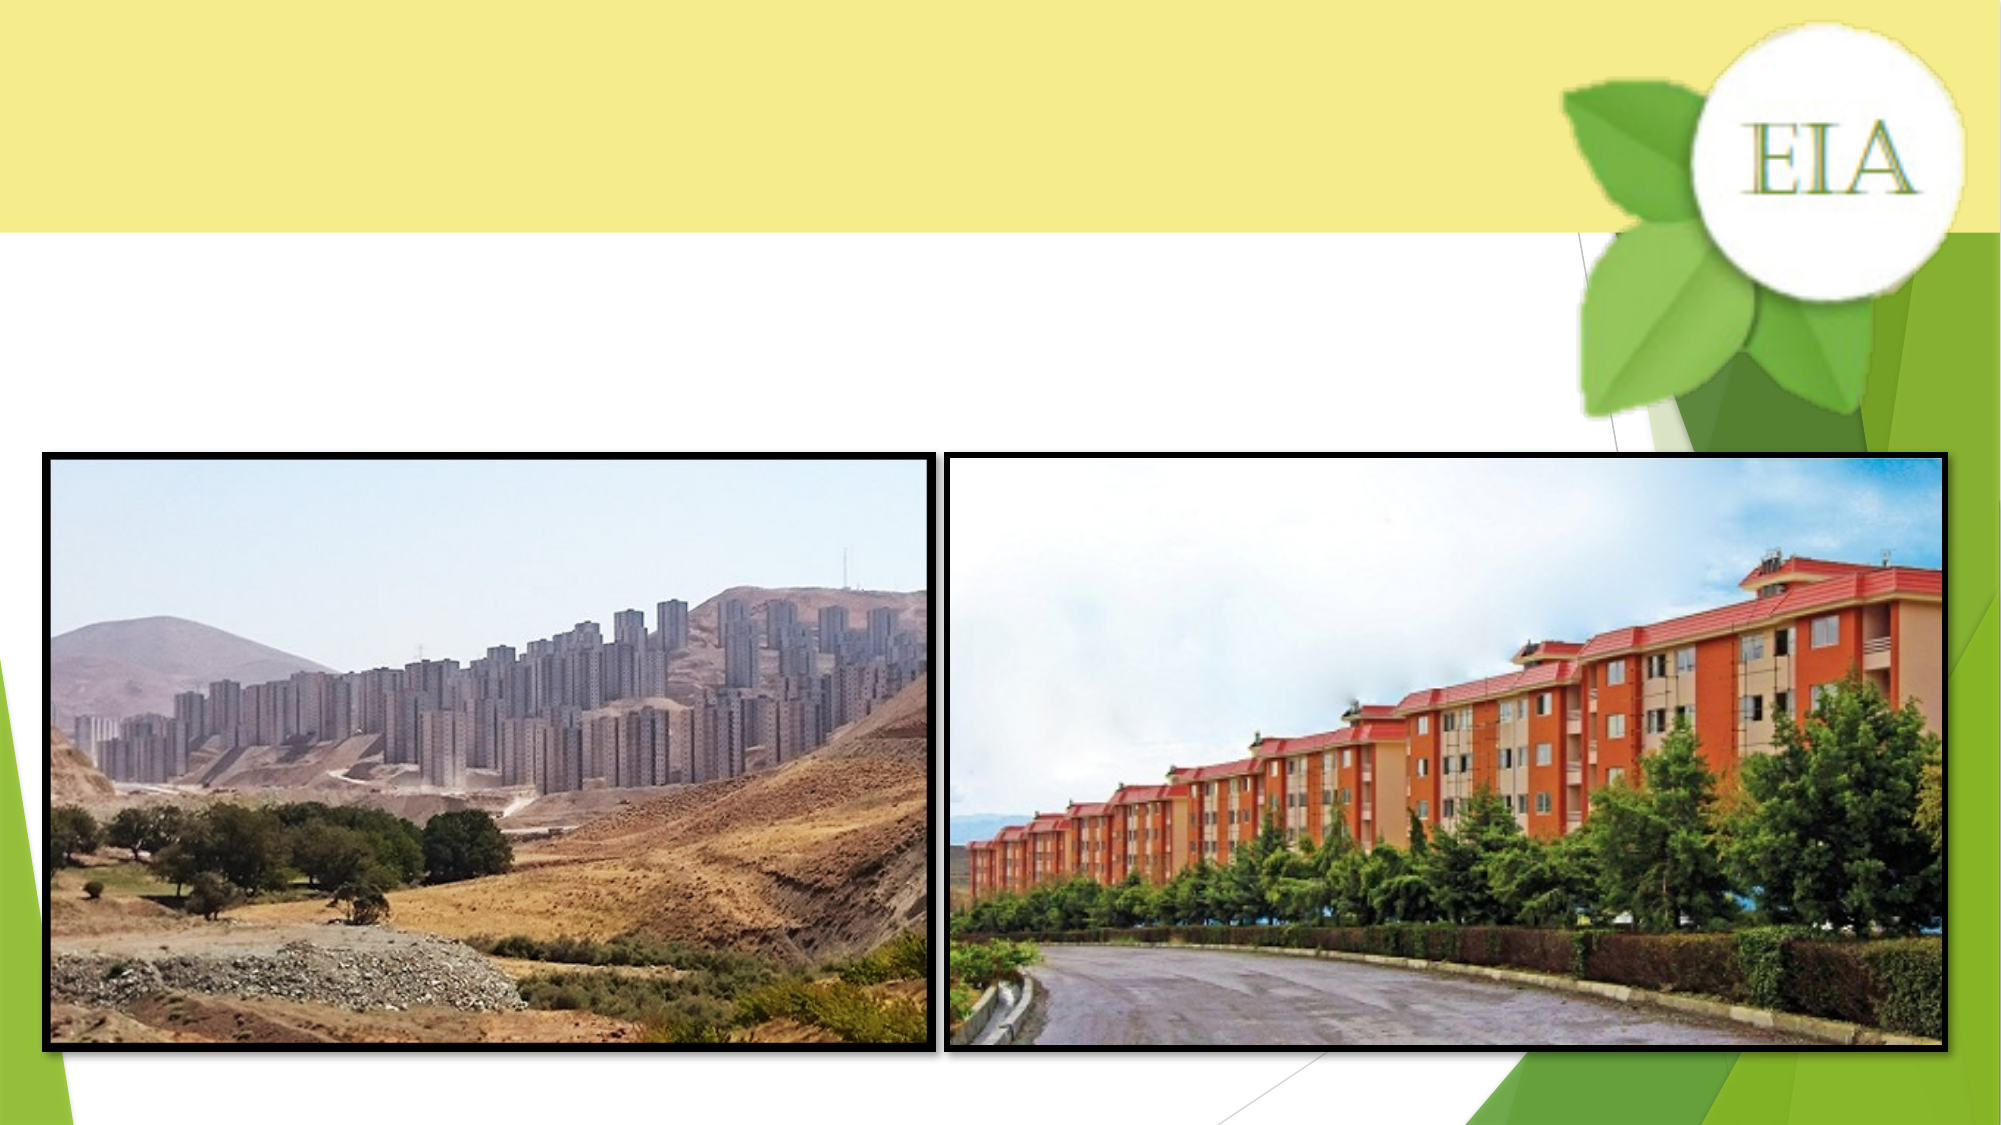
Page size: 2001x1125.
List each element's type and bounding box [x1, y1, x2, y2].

picture [949, 457, 1943, 1046]
picture [48, 457, 931, 1046]
picture [1522, 15, 1982, 450]
